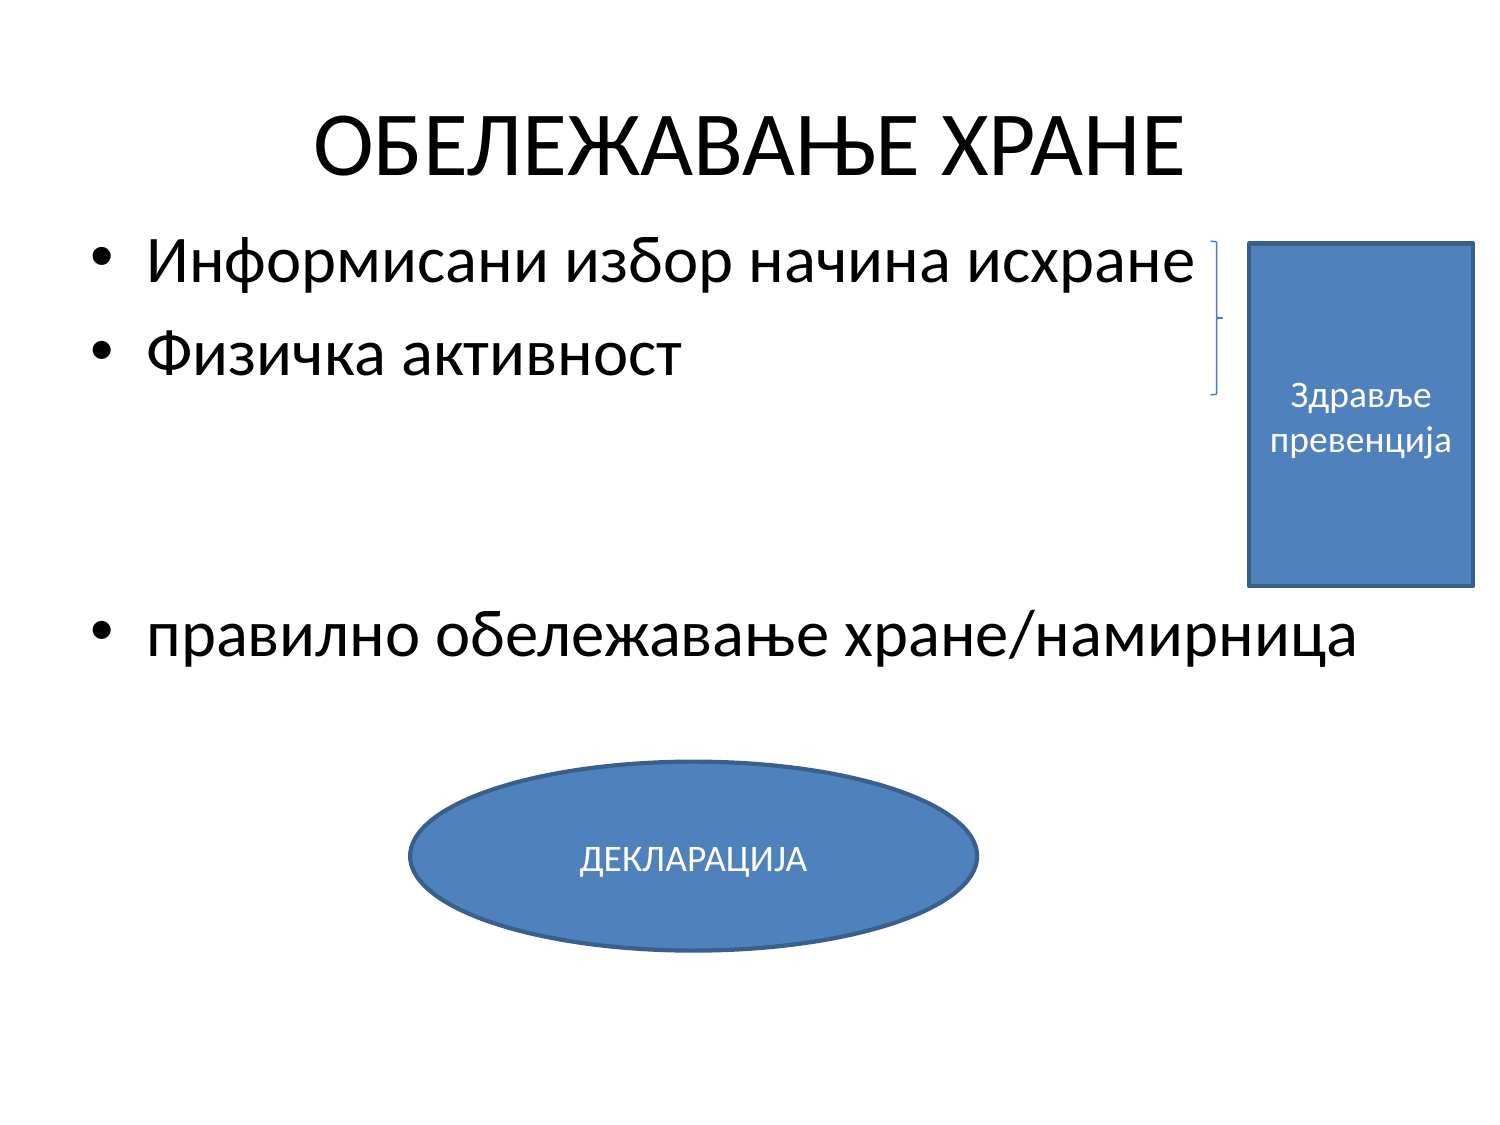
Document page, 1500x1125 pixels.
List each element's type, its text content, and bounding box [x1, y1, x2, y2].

text_box Здравље превенција [1247, 241, 1475, 588]
list Информисани избор начина исхране Физичка активност правилно обележавање хране/намирница [75, 208, 1425, 1005]
text_box ДЕКЛАРАЦИЈА [408, 759, 980, 953]
title ОБЕЛЕЖАВАЊЕ ХРАНЕ [75, 45, 1425, 208]
text_box [1210, 240, 1224, 396]
